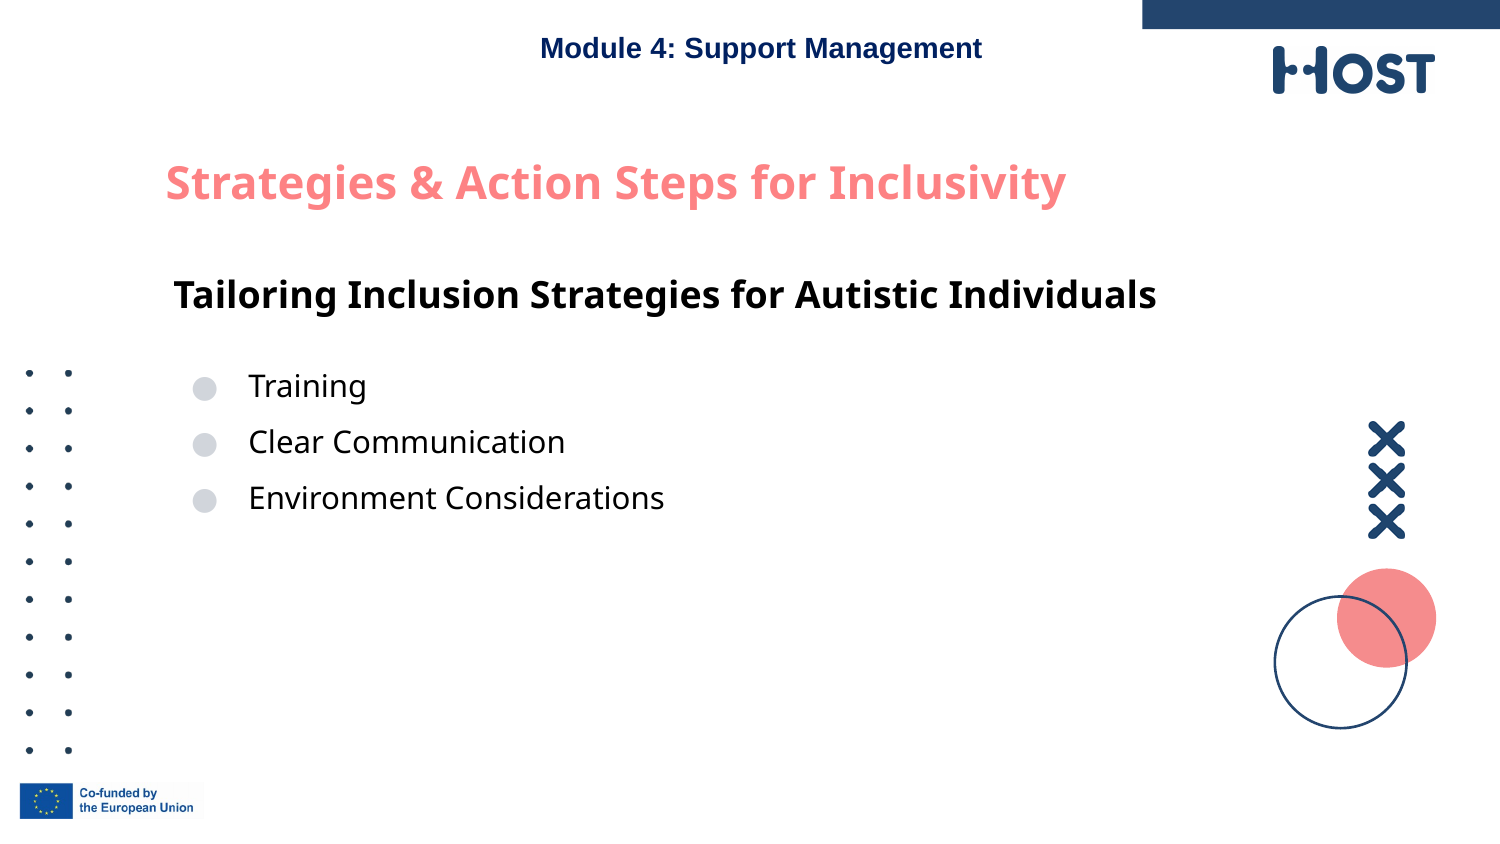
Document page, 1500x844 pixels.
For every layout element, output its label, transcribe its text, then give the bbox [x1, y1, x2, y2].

text_box Module 4: Support Management [525, 10, 1054, 68]
list Tailoring Inclusion Strategies for Autistic Individuals Training Clear Communication Environment Considerations [158, 233, 1441, 693]
picture [1273, 46, 1435, 94]
title Strategies & Action Steps for Inclusivity [150, 139, 1237, 229]
picture [0, 370, 204, 820]
